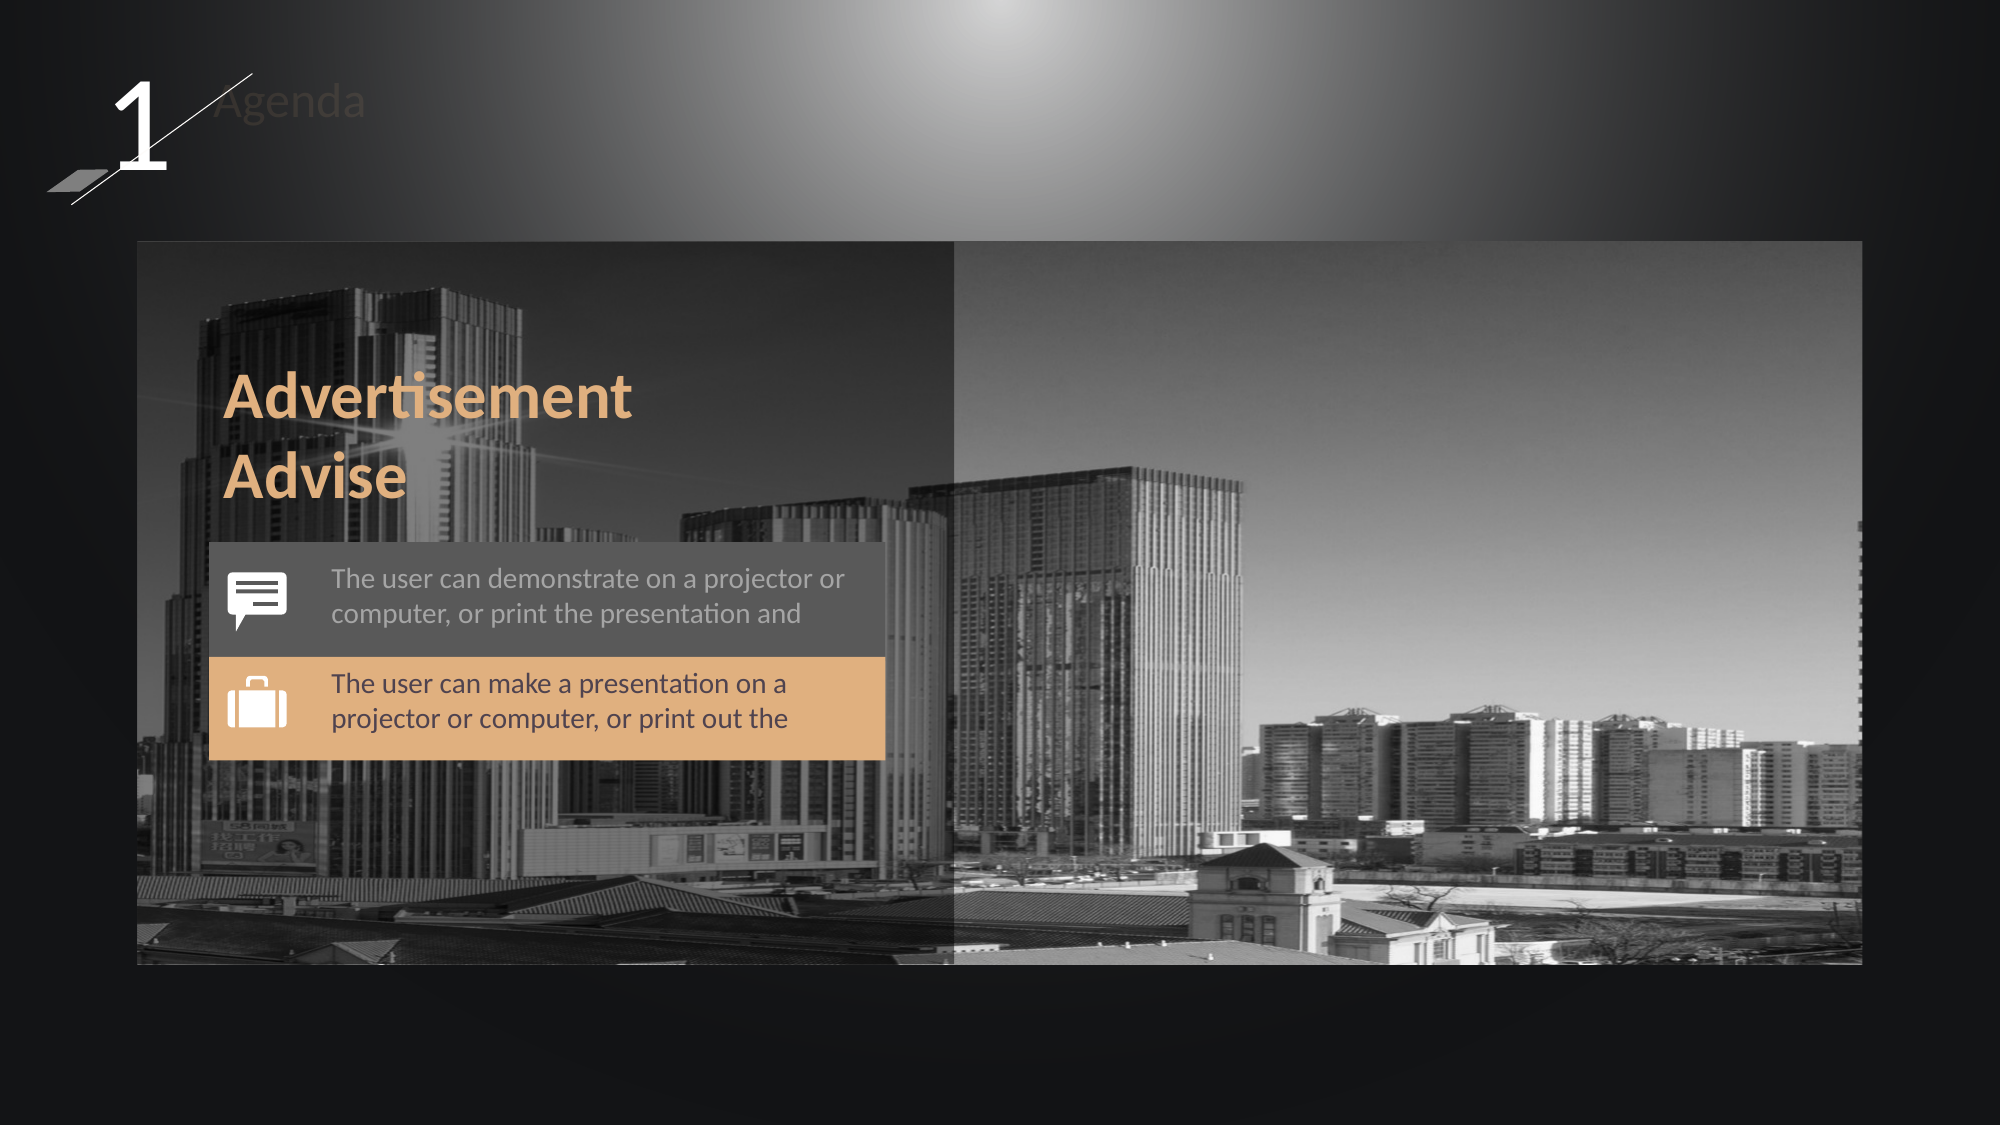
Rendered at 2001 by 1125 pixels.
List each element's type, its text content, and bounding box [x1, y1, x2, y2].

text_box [209, 542, 886, 761]
text_box Agenda [222, 60, 1455, 136]
text_box [136, 241, 1863, 966]
text_box [136, 241, 955, 965]
text_box Advertisement Advise [209, 344, 926, 519]
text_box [88, 25, 222, 239]
